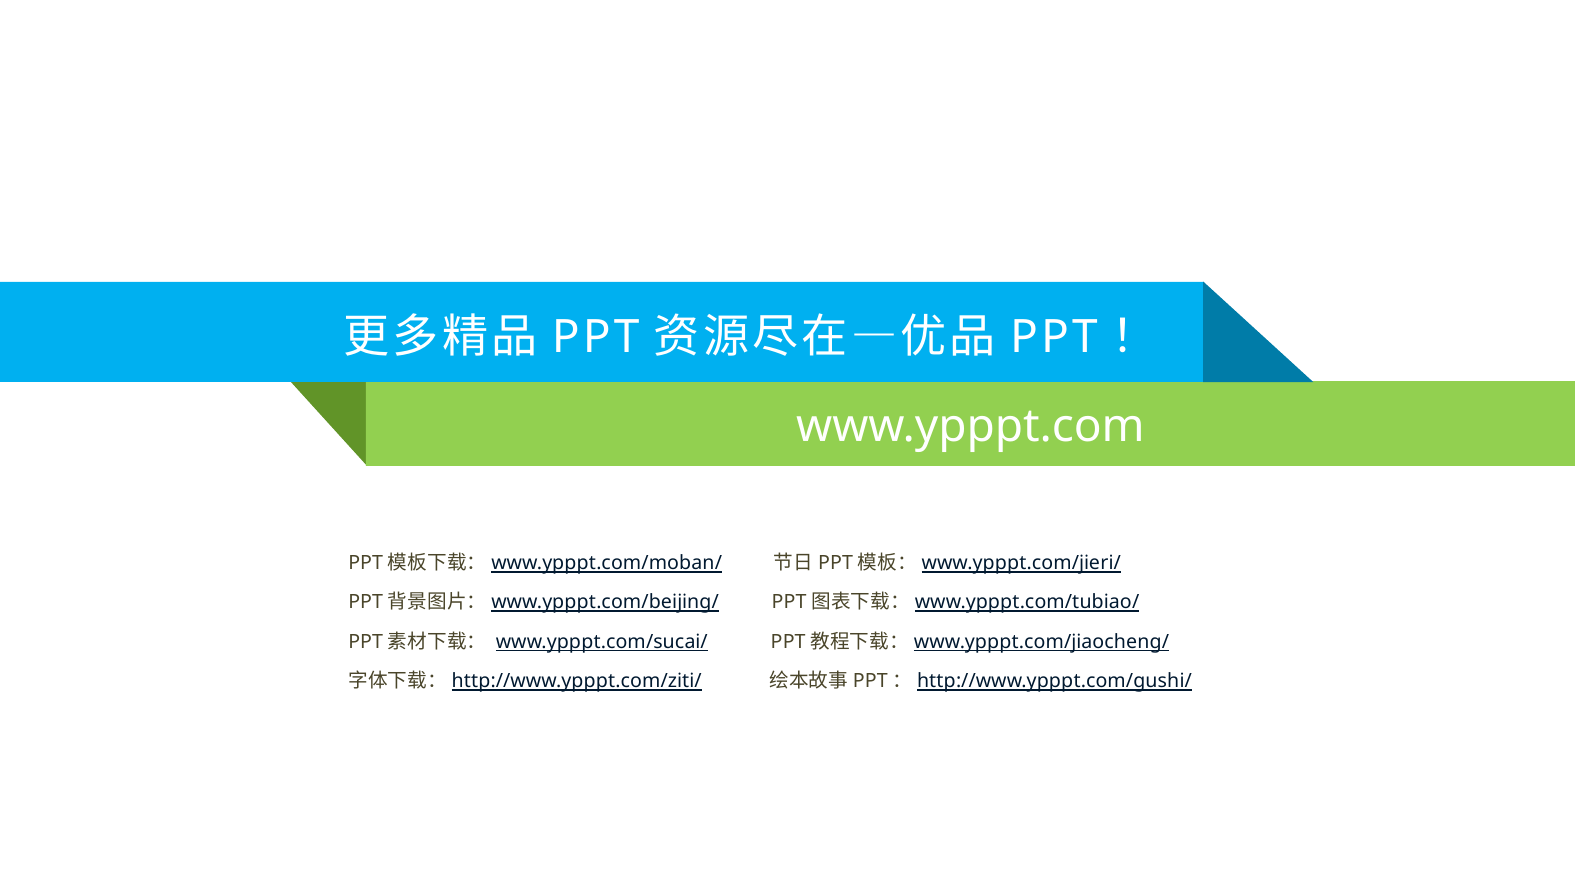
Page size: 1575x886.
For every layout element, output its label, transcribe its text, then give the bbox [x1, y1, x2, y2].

text_box PPT模板下载：www.ypppt.com/moban/ 节日PPT模板：www.ypppt.com/jieri/ PPT背景图片：www.ypppt.com/beijing/ PPT图表下载：www.ypppt.com/tubiao/ PPT素材下载： www.ypppt.com/sucai/ PPT教程下载：www.ypppt.com/jiaocheng/ 字体下载：http://www.ypppt.com/ziti/ 绘本故事PPT：http://www.ypppt.com/gushi/ [333, 506, 1226, 726]
text_box www.ypppt.com [365, 380, 1575, 467]
text_box [290, 383, 365, 466]
text_box 更多精品PPT资源尽在—优品PPT！ [0, 281, 1201, 383]
text_box [1201, 278, 1316, 384]
